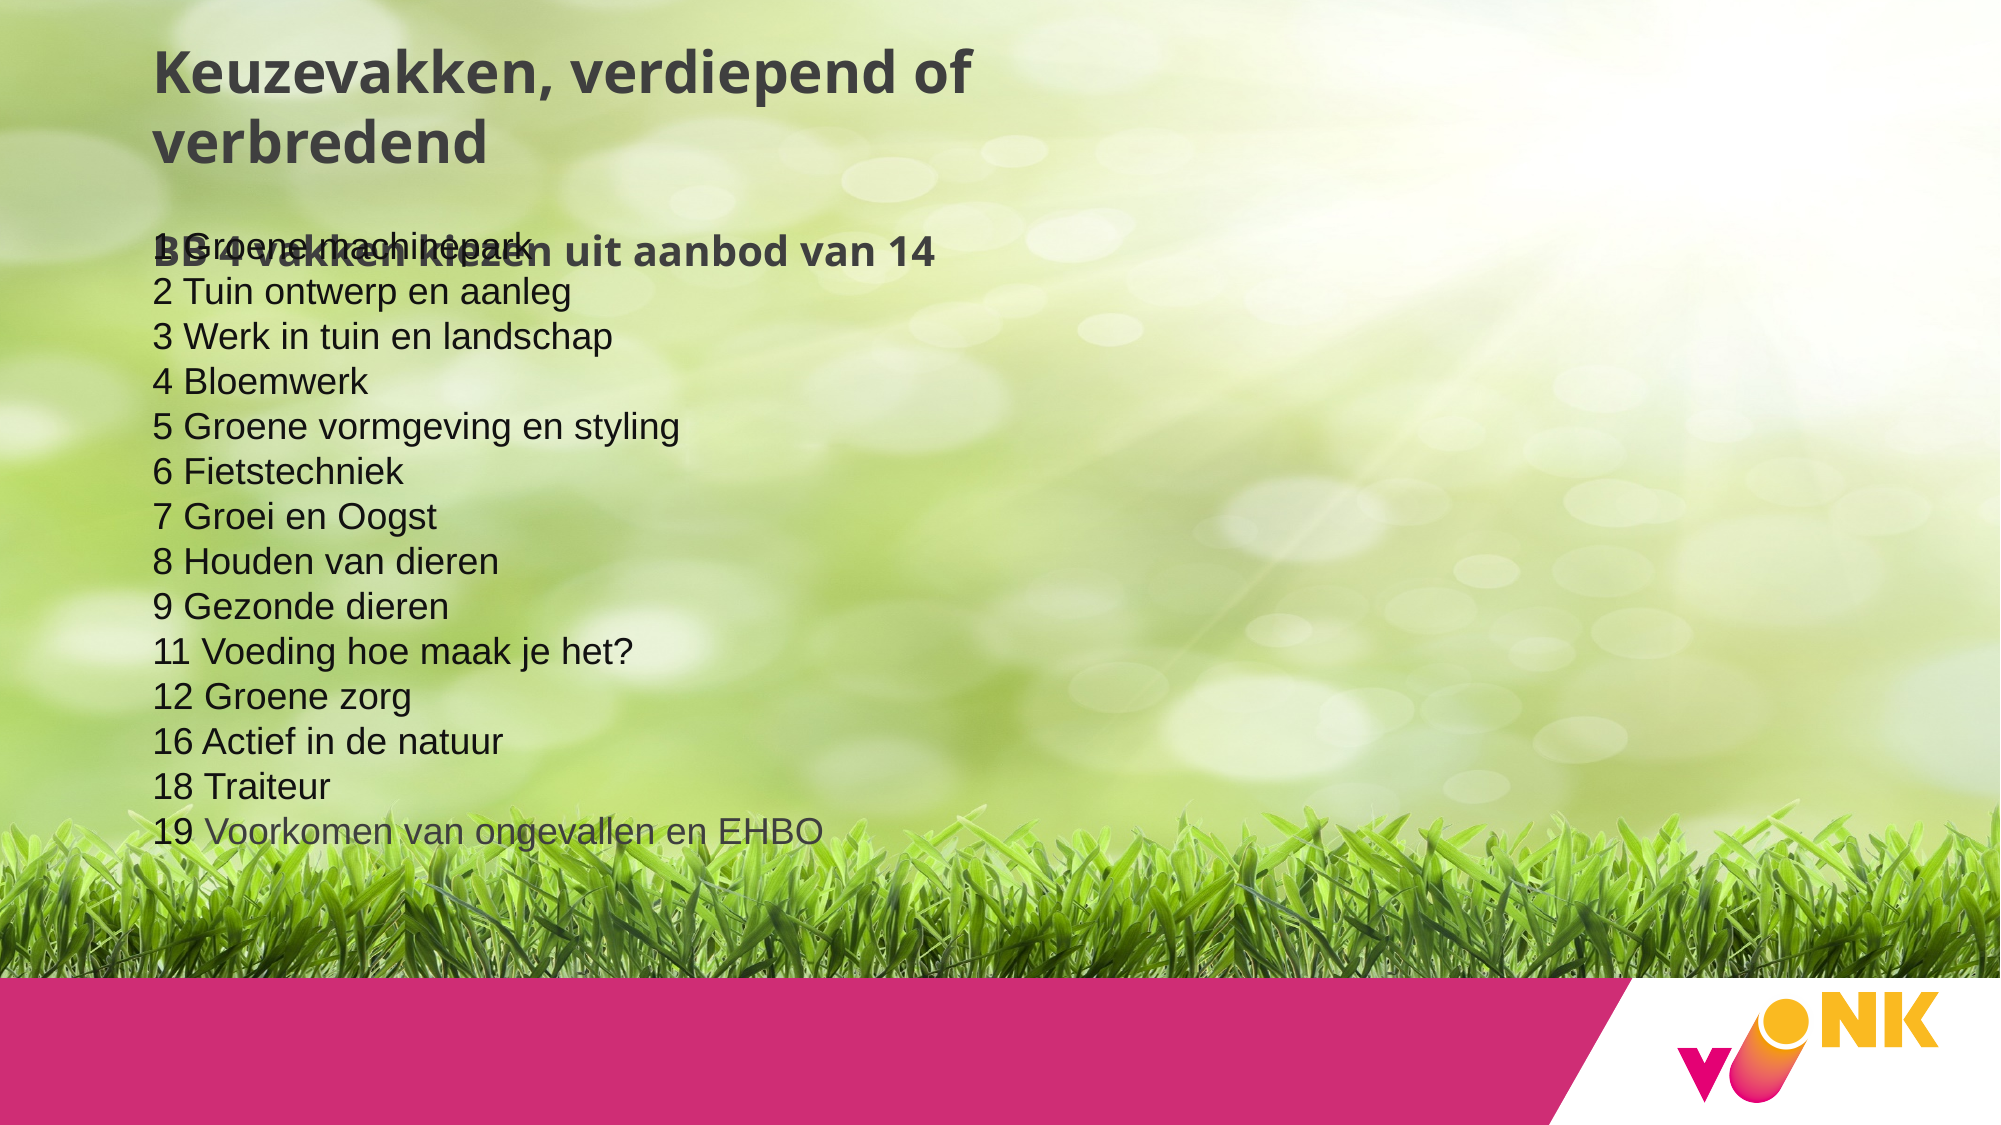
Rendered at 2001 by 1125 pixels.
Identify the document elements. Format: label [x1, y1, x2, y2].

picture [1677, 992, 1939, 1103]
picture [0, 0, 2000, 978]
